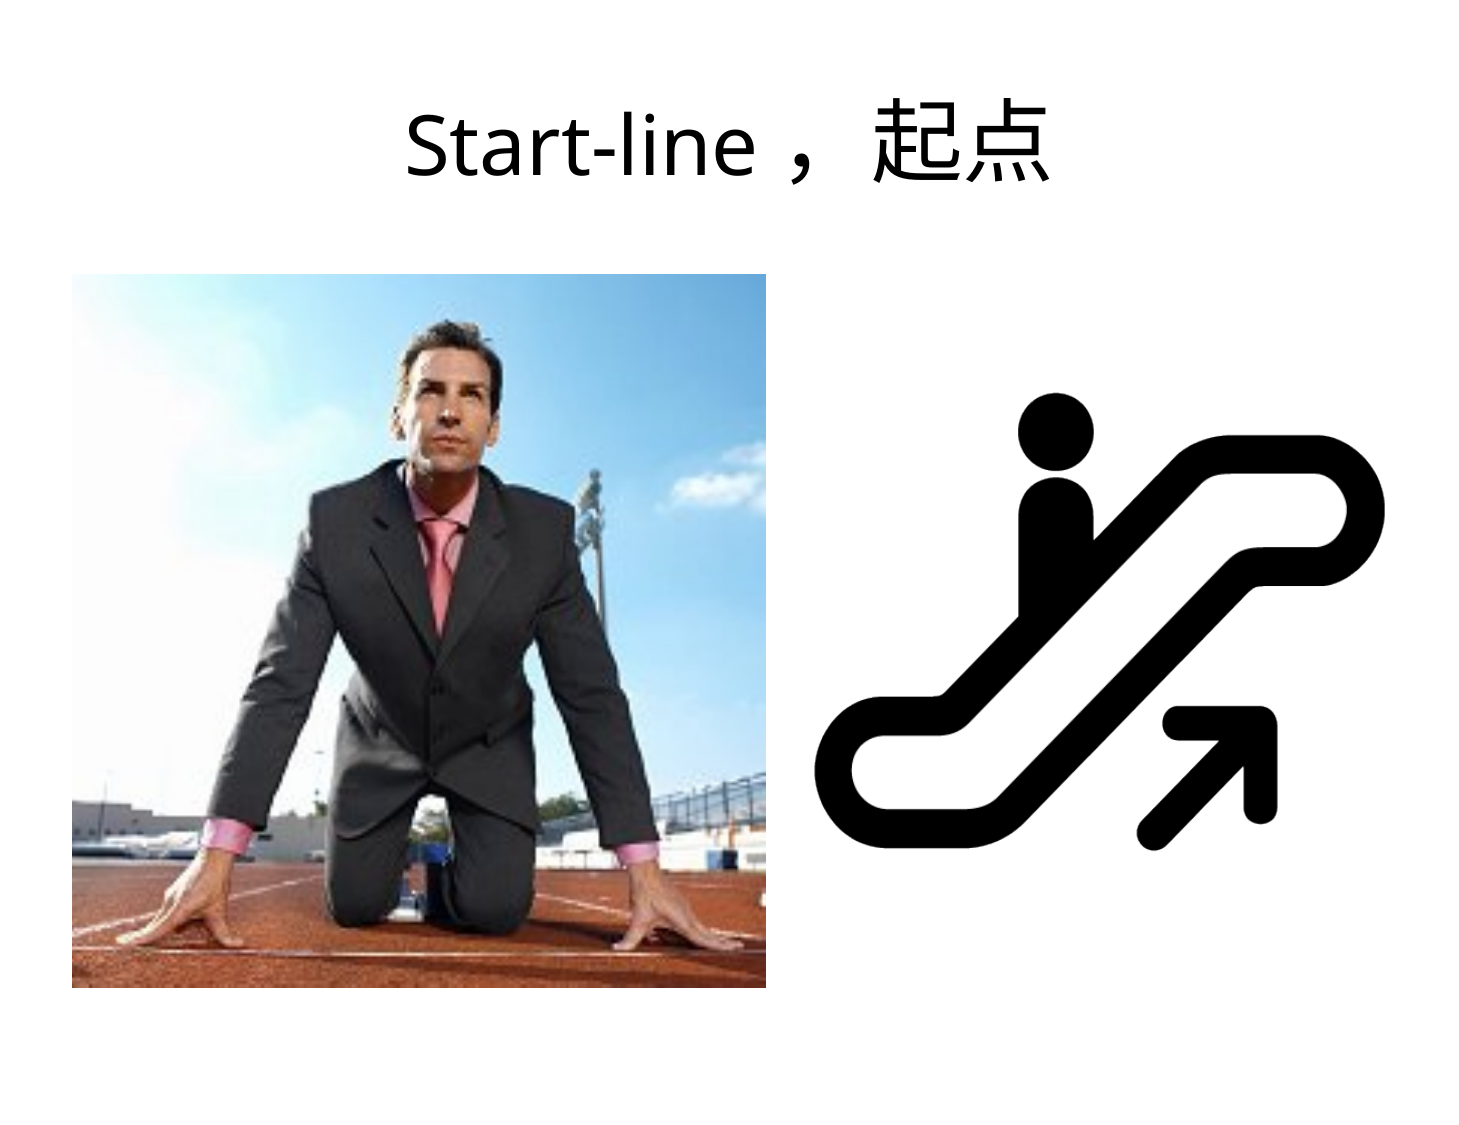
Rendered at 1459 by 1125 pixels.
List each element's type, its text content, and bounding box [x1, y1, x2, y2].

picture [72, 274, 767, 988]
title Start-line，起点 [72, 44, 1387, 233]
picture [812, 391, 1387, 863]
